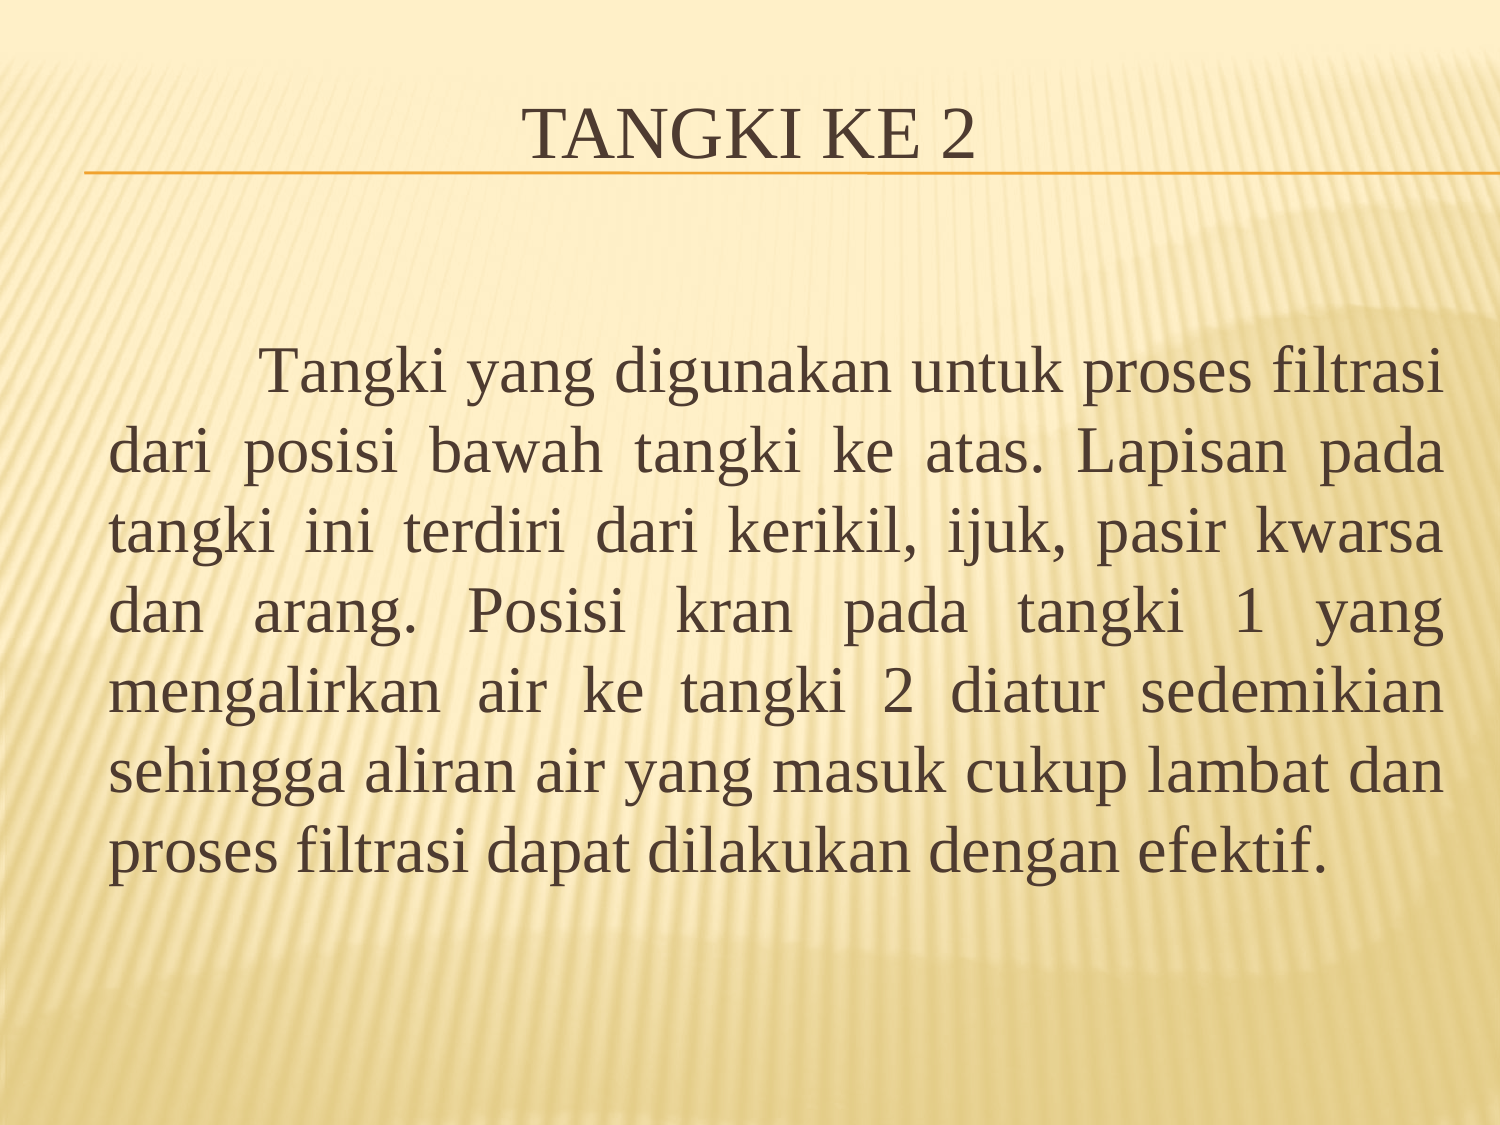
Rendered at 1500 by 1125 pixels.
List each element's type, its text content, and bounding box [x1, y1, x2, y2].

list Tangki yang digunakan untuk proses filtrasi dari posisi bawah tangki ke atas. Lapisan pada tangki ini terdiri dari kerikil, ijuk, pasir kwarsa dan arang. Posisi kran pada tangki 1 yang mengalirkan air ke tangki 2 diatur sedemikian sehingga aliran air yang masuk cukup lambat dan proses filtrasi dapat dilakukan dengan efektif. [37, 224, 1463, 1063]
title Tangki ke 2 [75, 45, 1425, 213]
